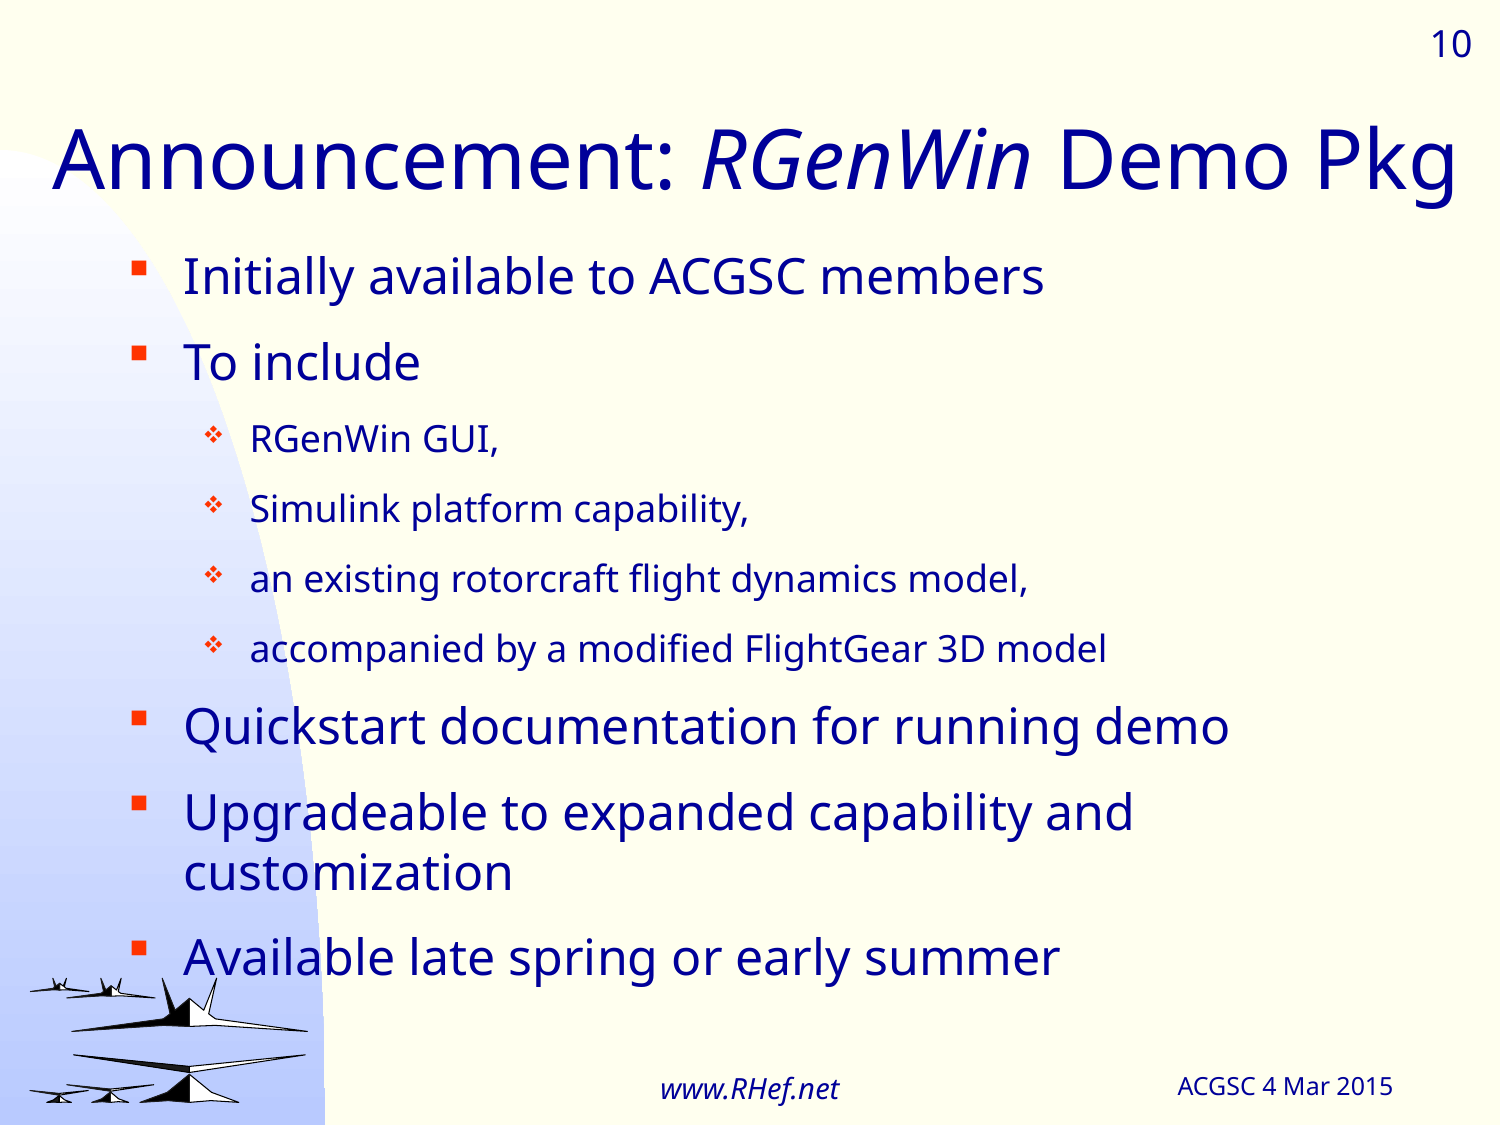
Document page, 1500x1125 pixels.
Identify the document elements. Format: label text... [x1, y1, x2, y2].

title Announcement: RGenWin Demo Pkg [37, 75, 1475, 263]
footer www.RHef.net [512, 1062, 988, 1113]
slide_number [1162, 1062, 1476, 1113]
list Initially available to ACGSC members To include RGenWin GUI, Simulink platform capability, an existing rotorcraft flight dynamics model, accompanied by a modified FlightGear 3D model Quickstart documentation for running demo Upgradeable to expanded capability and customization Available late spring or early summer [112, 237, 1438, 963]
slide_number 10 [1274, 12, 1488, 88]
